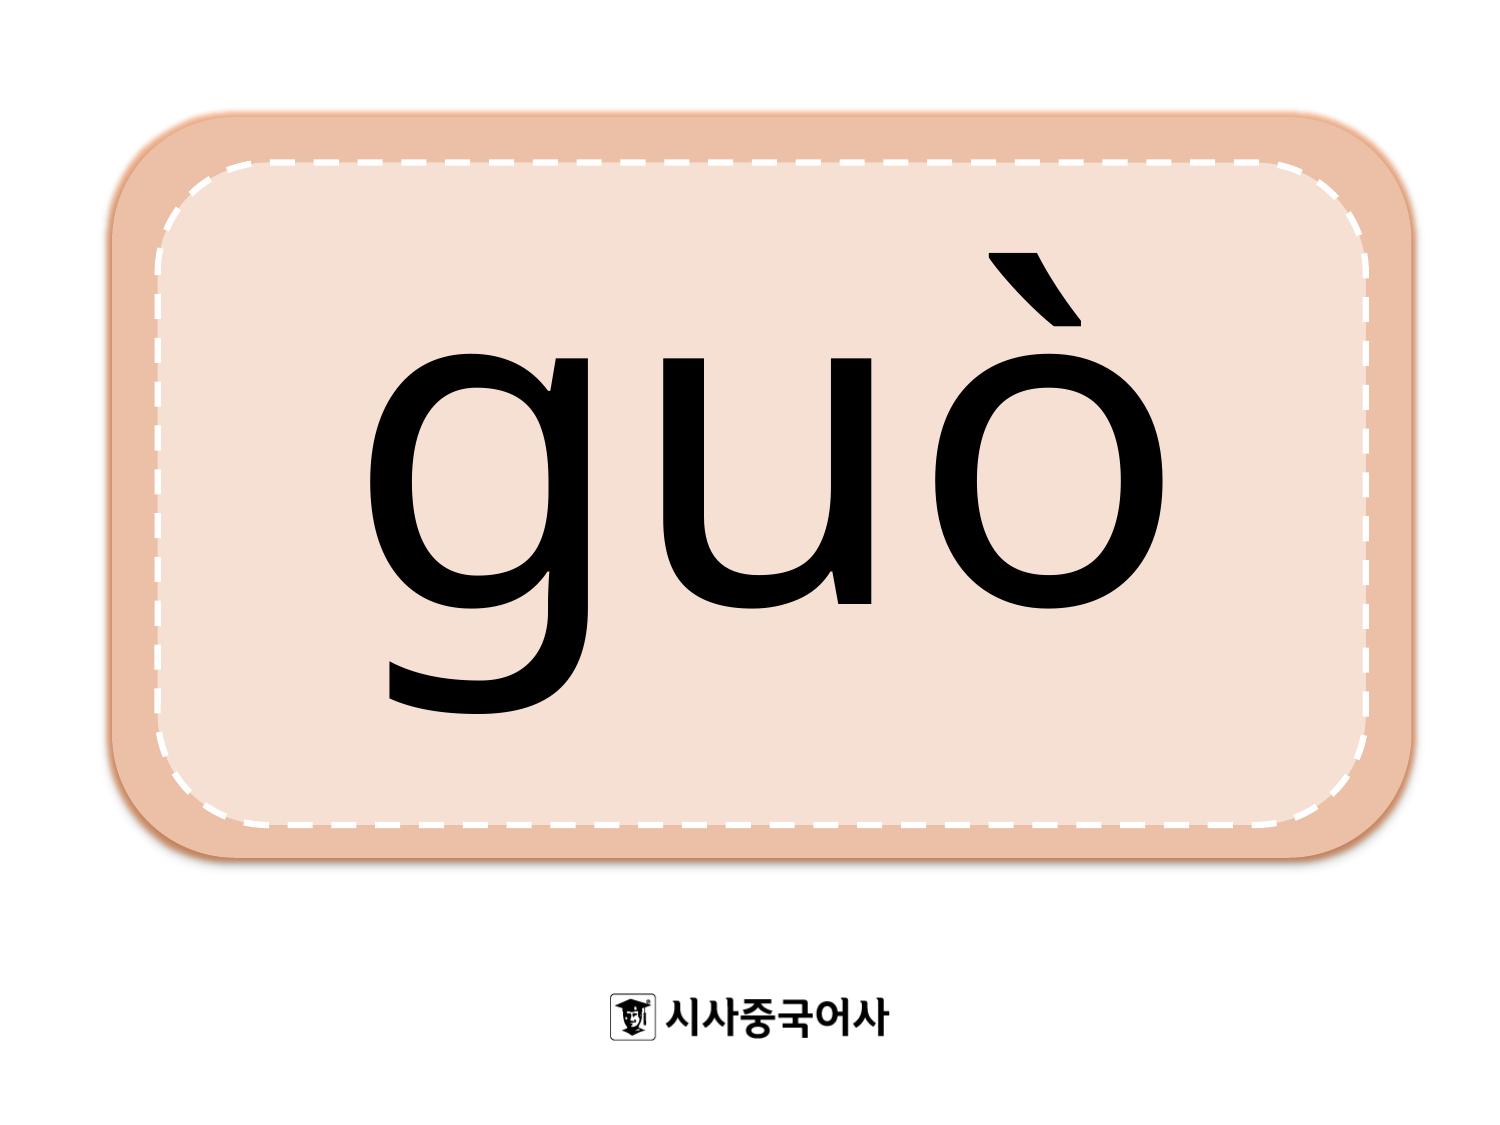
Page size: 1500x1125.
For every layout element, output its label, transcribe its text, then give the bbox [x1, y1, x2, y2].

picture [602, 987, 898, 1047]
text_box guò [162, 90, 1371, 753]
